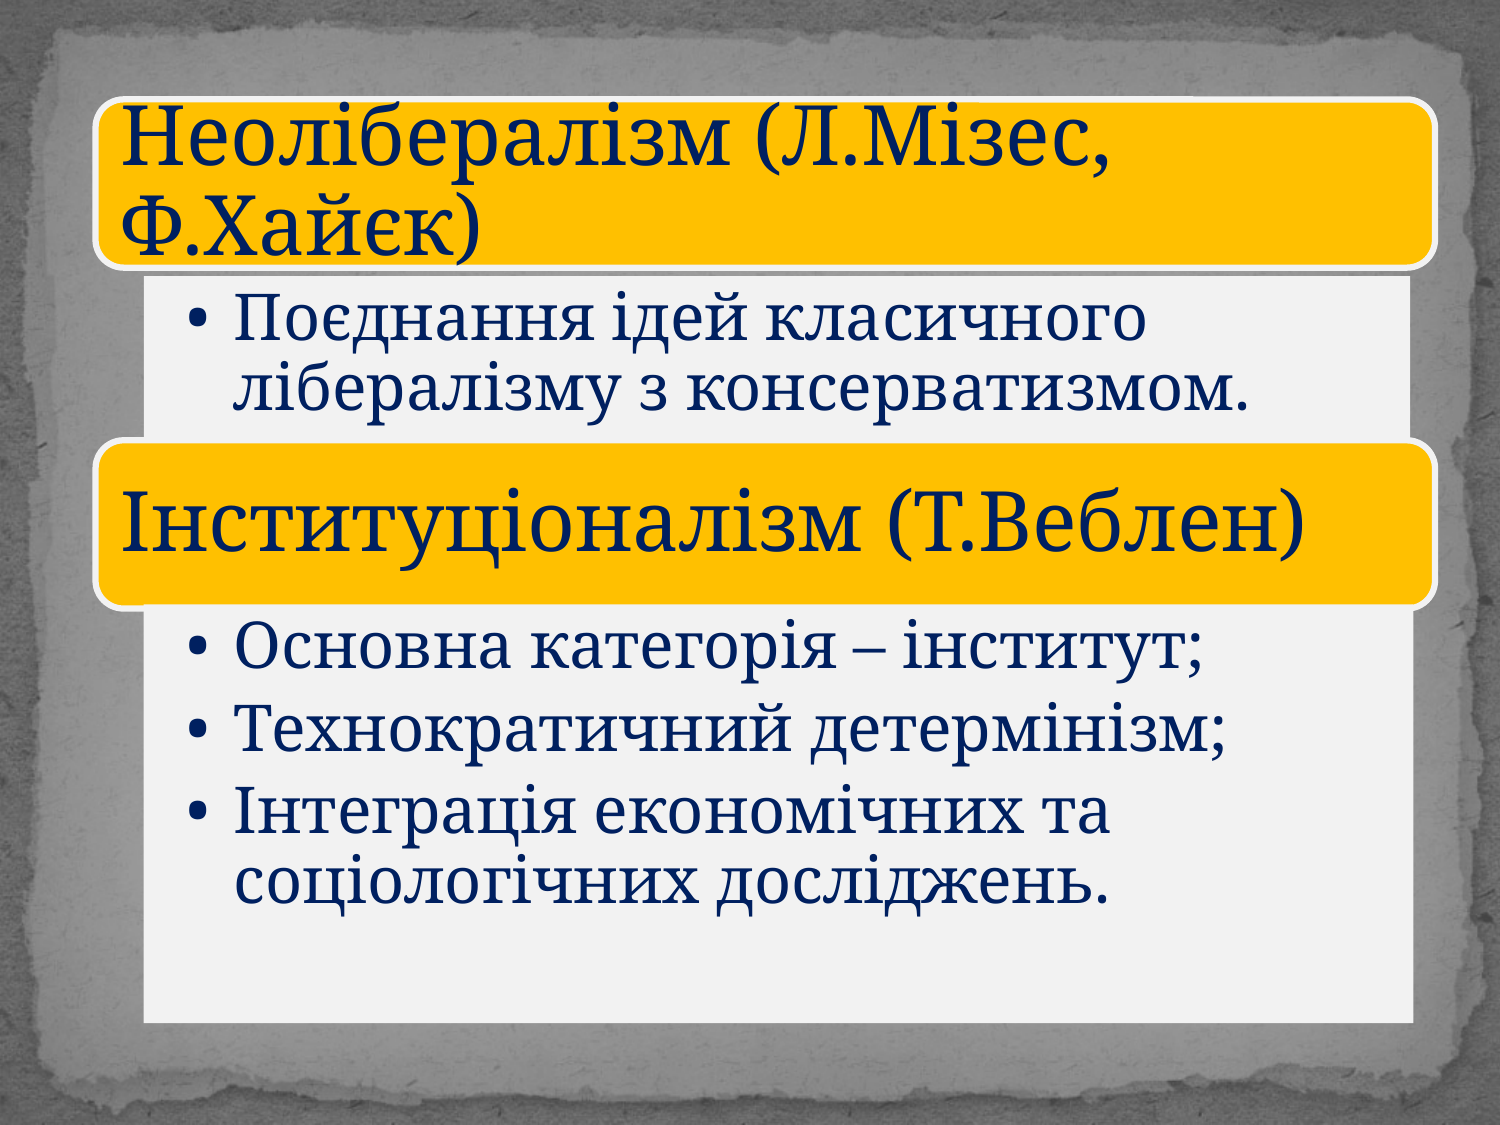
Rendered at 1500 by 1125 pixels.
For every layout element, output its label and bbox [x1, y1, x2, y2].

picture [0, 0, 1500, 1125]
text_box [95, 99, 1436, 1024]
